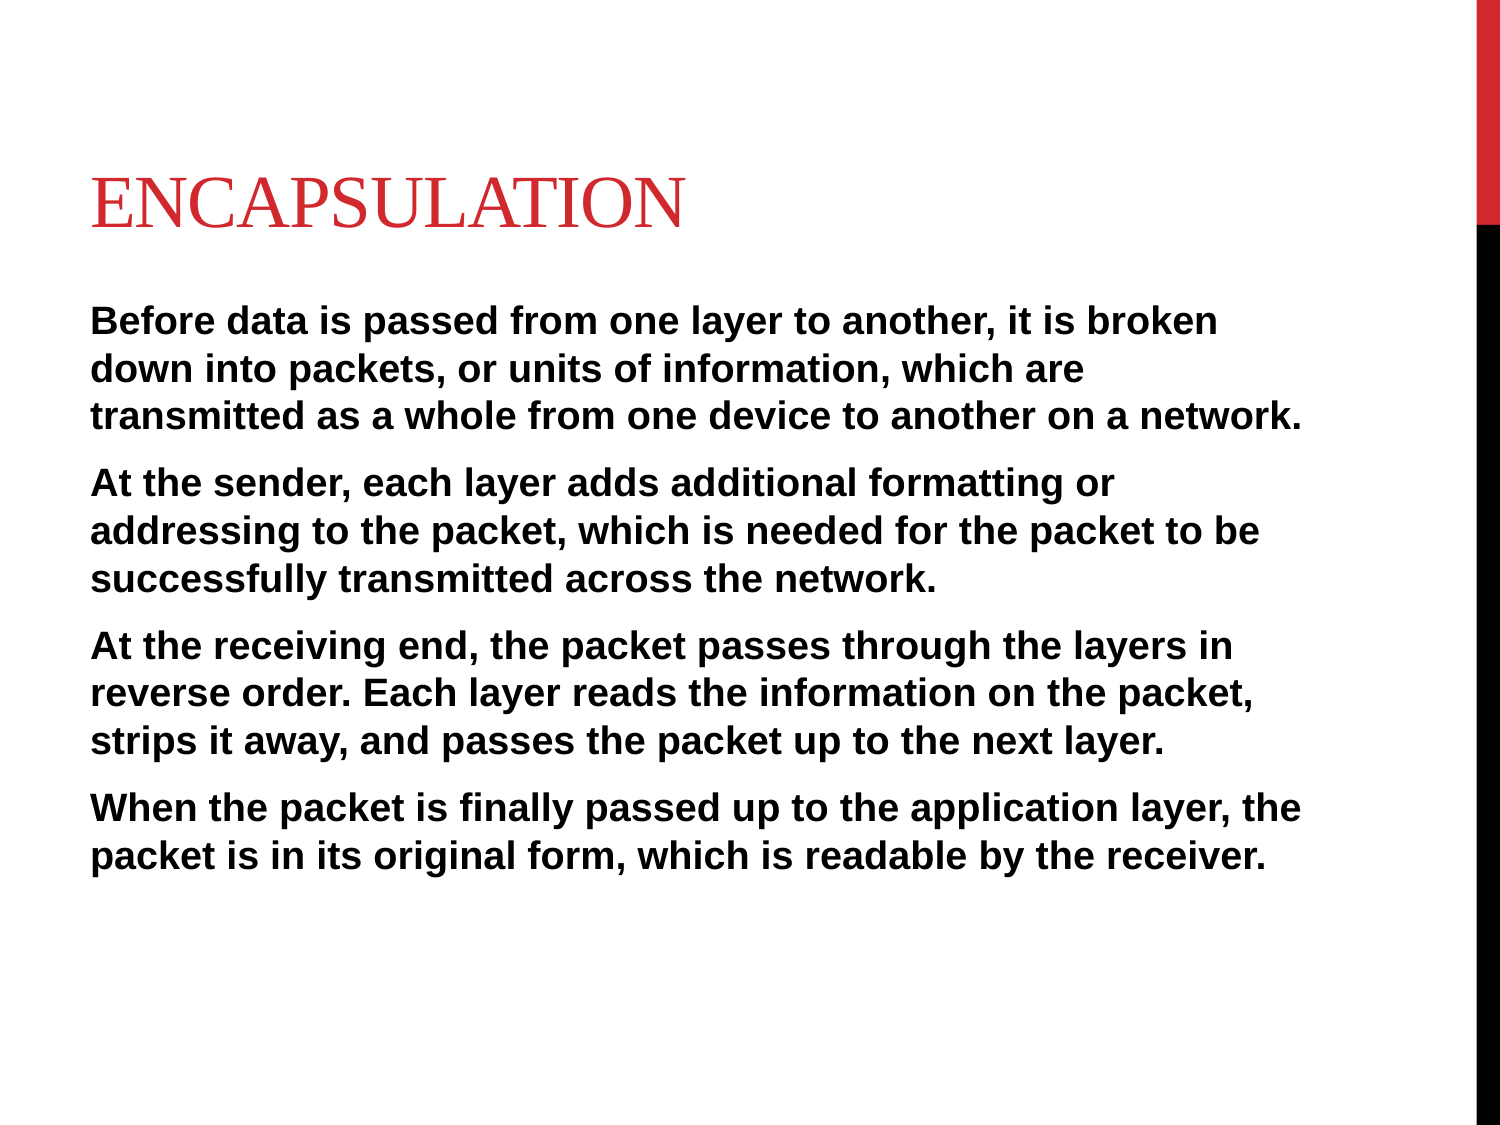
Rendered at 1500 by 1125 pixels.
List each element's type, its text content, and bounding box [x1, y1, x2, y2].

list Before data is passed from one layer to another, it is broken down into packets, or units of information, which are transmitted as a whole from one device to another on a network. At the sender, each layer adds additional formatting or addressing to the packet, which is needed for the packet to be successfully transmitted across the network. At the receiving end, the packet passes through the layers in reverse order. Each layer reads the information on the packet, strips it away, and passes the packet up to the next layer. When the packet is finally passed up to the application layer, the packet is in its original form, which is readable by the receiver. [75, 287, 1325, 1005]
title Encapsulation [75, 25, 1025, 250]
